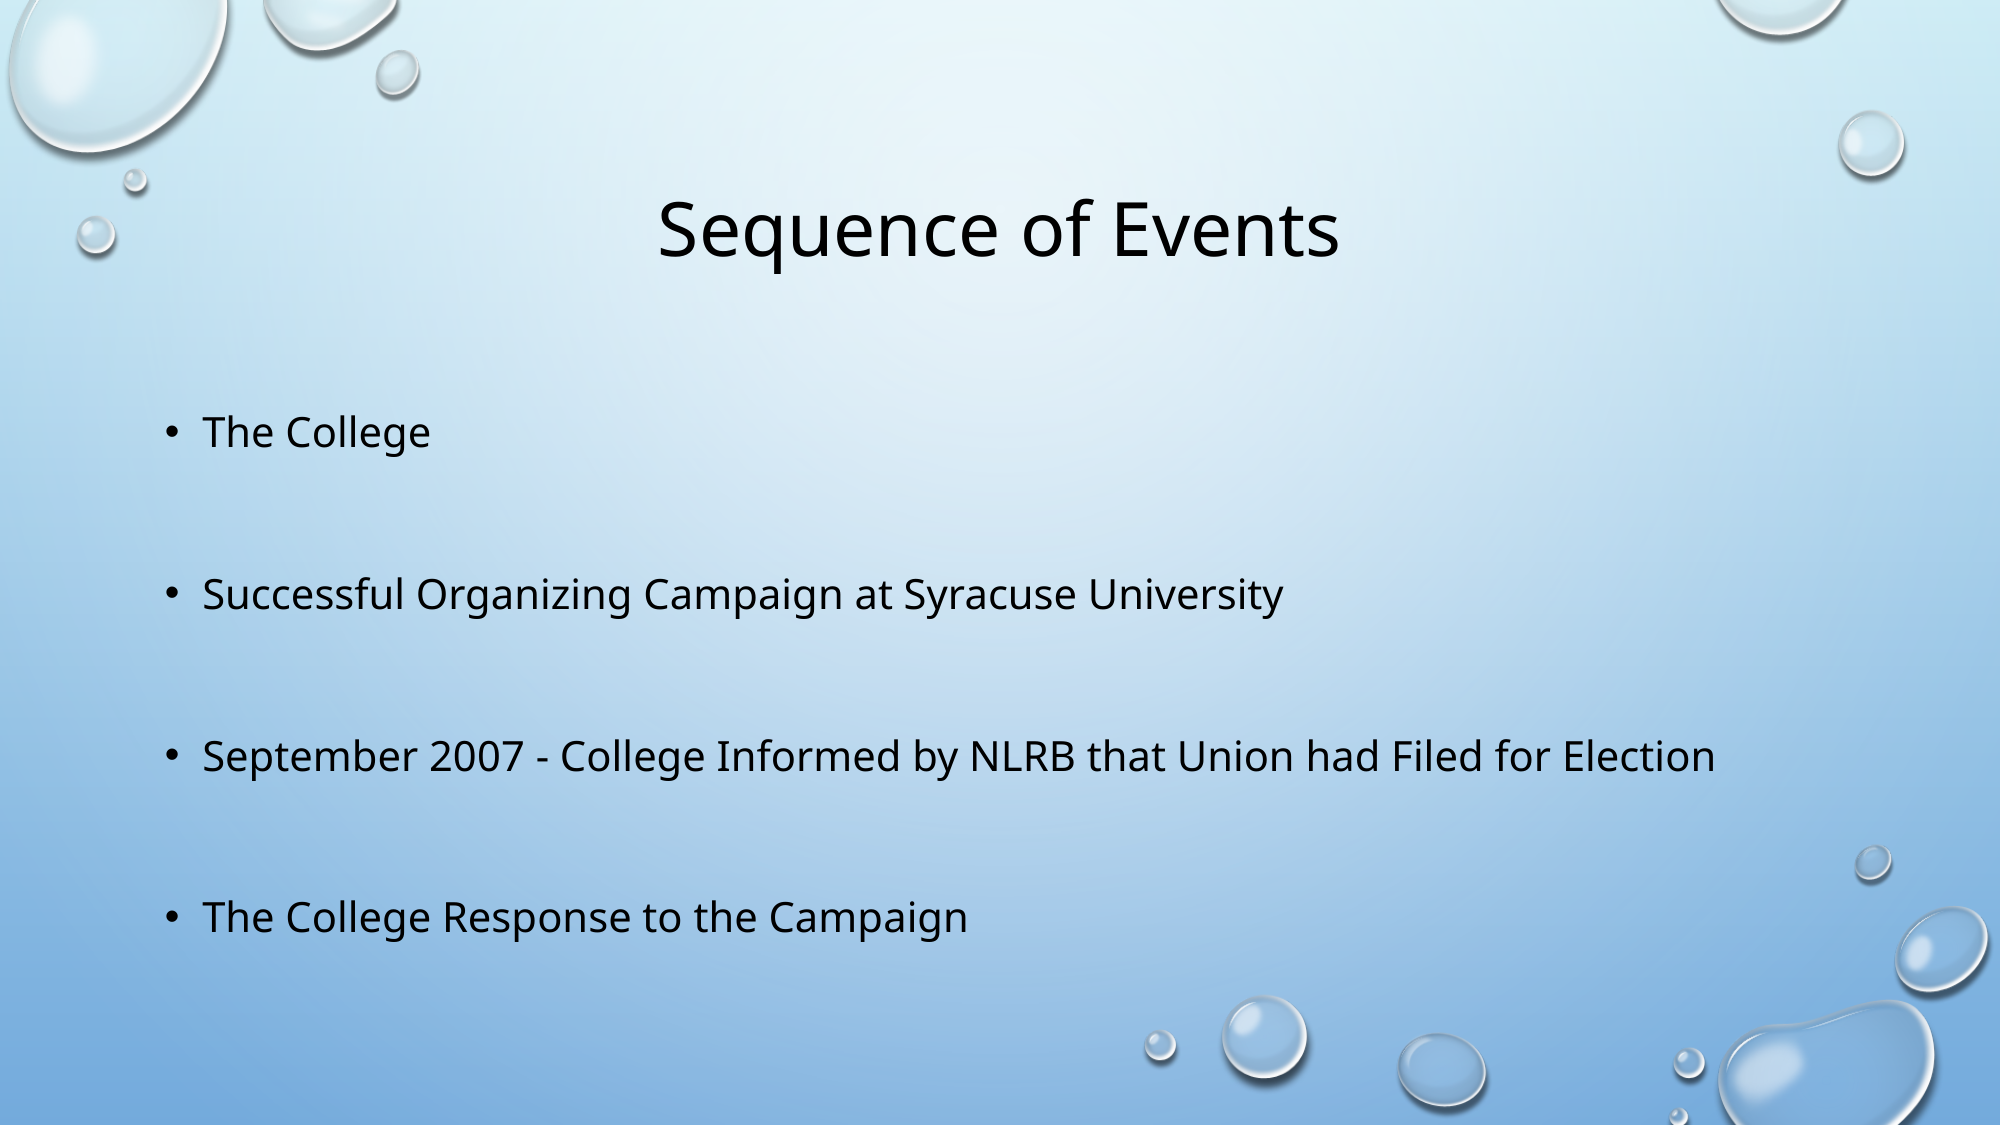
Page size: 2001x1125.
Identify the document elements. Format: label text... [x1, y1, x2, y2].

title Sequence of Events [149, 101, 1851, 364]
list The College Successful Organizing Campaign at Syracuse University September 2007 - College Informed by NLRB that Union had Filed for Election The College Response to the Campaign [149, 388, 1850, 950]
picture [0, 0, 2000, 1125]
